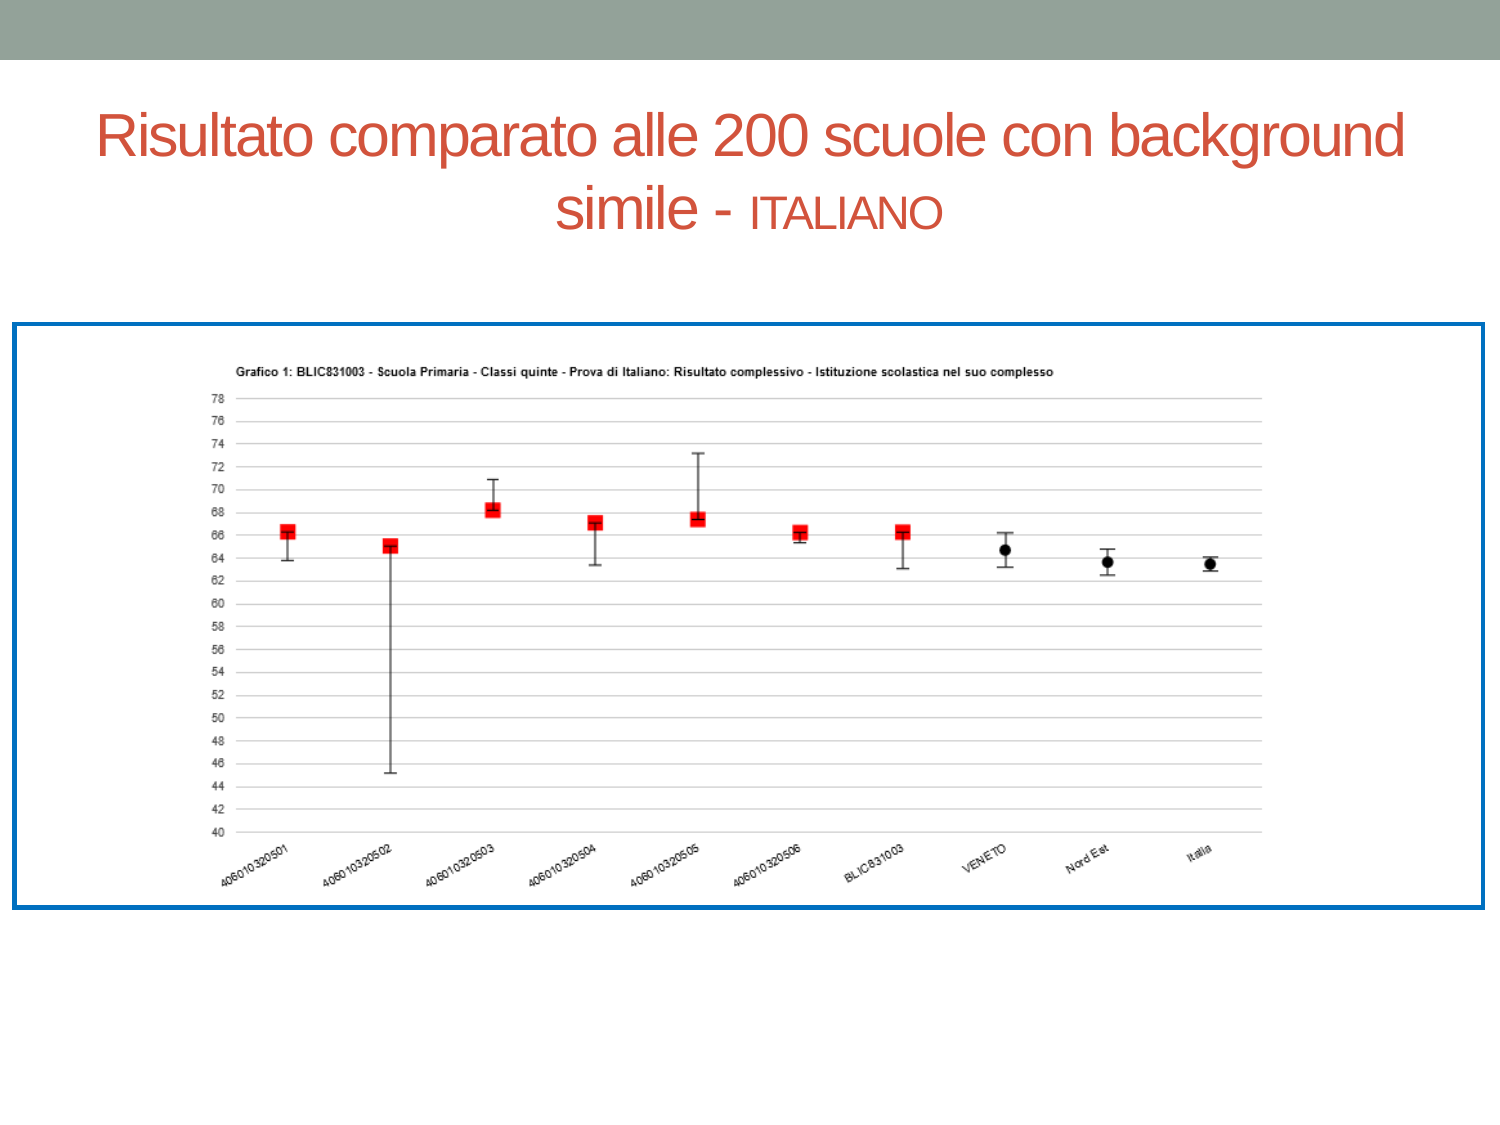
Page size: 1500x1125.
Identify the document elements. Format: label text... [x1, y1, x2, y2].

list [16, 326, 1481, 906]
title Risultato comparato alle 200 scuole con background simile - ITALIANO [75, 87, 1425, 250]
